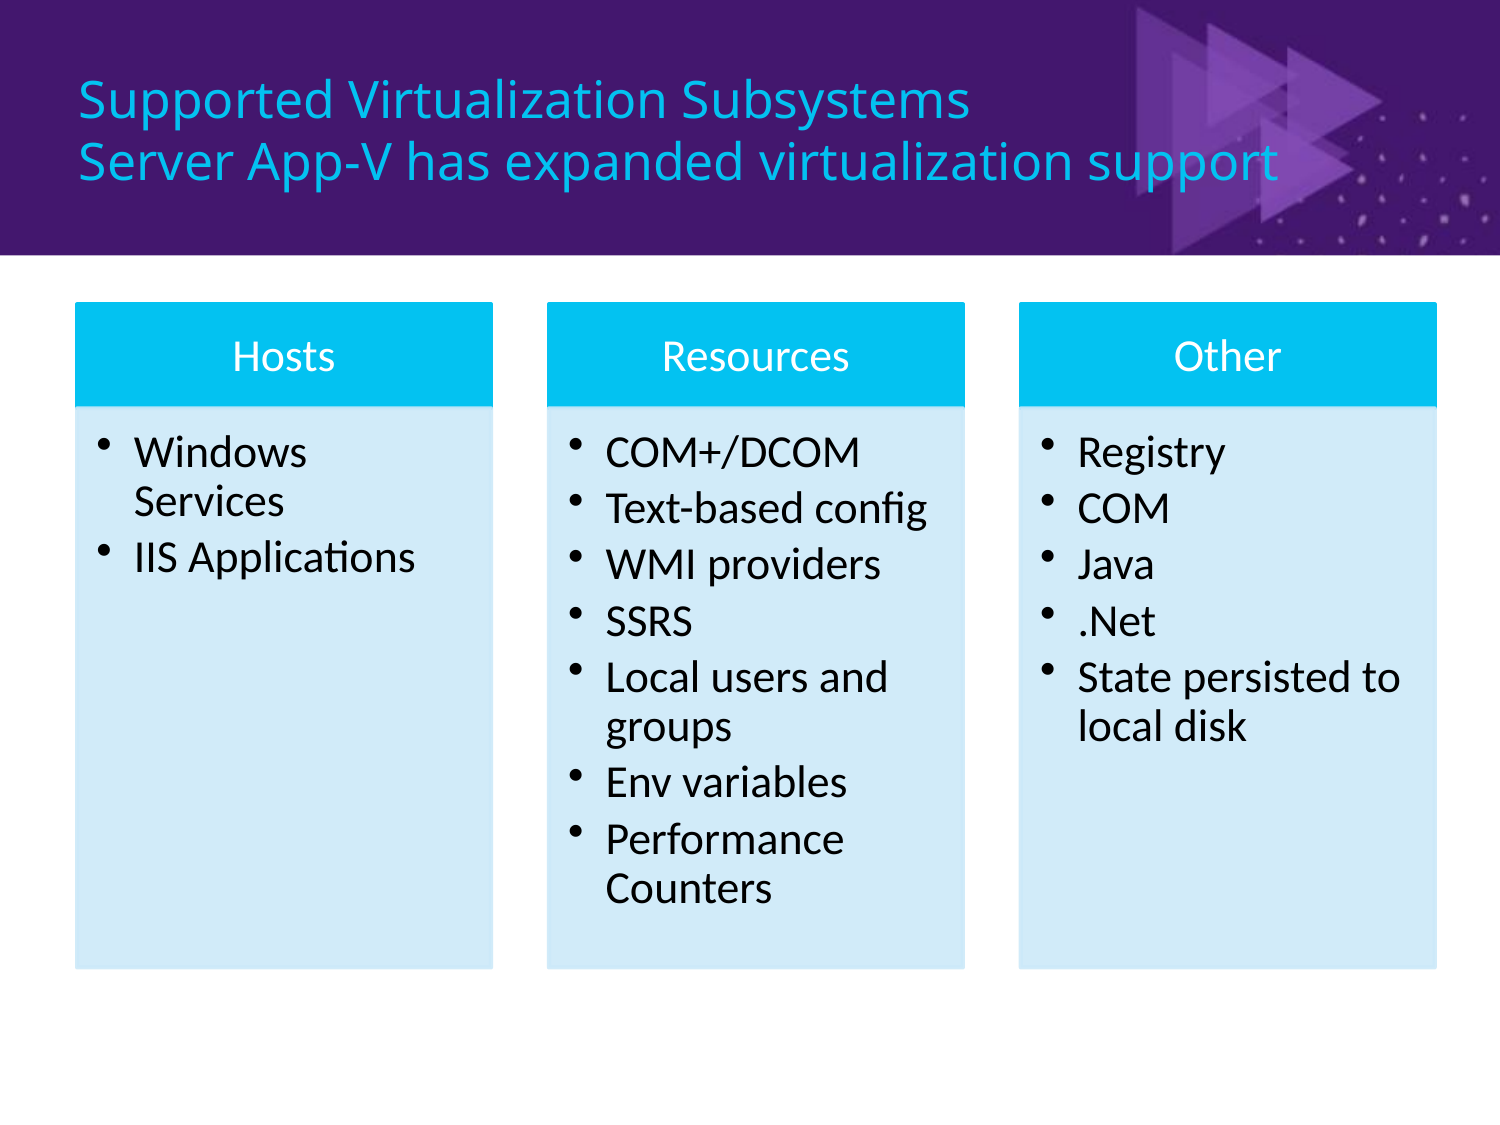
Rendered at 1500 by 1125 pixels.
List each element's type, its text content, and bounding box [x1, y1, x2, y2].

picture [0, 0, 1500, 255]
title Supported Virtualization Subsystems Server App-V has expanded virtualization support [63, 37, 1436, 220]
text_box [76, 302, 1436, 970]
